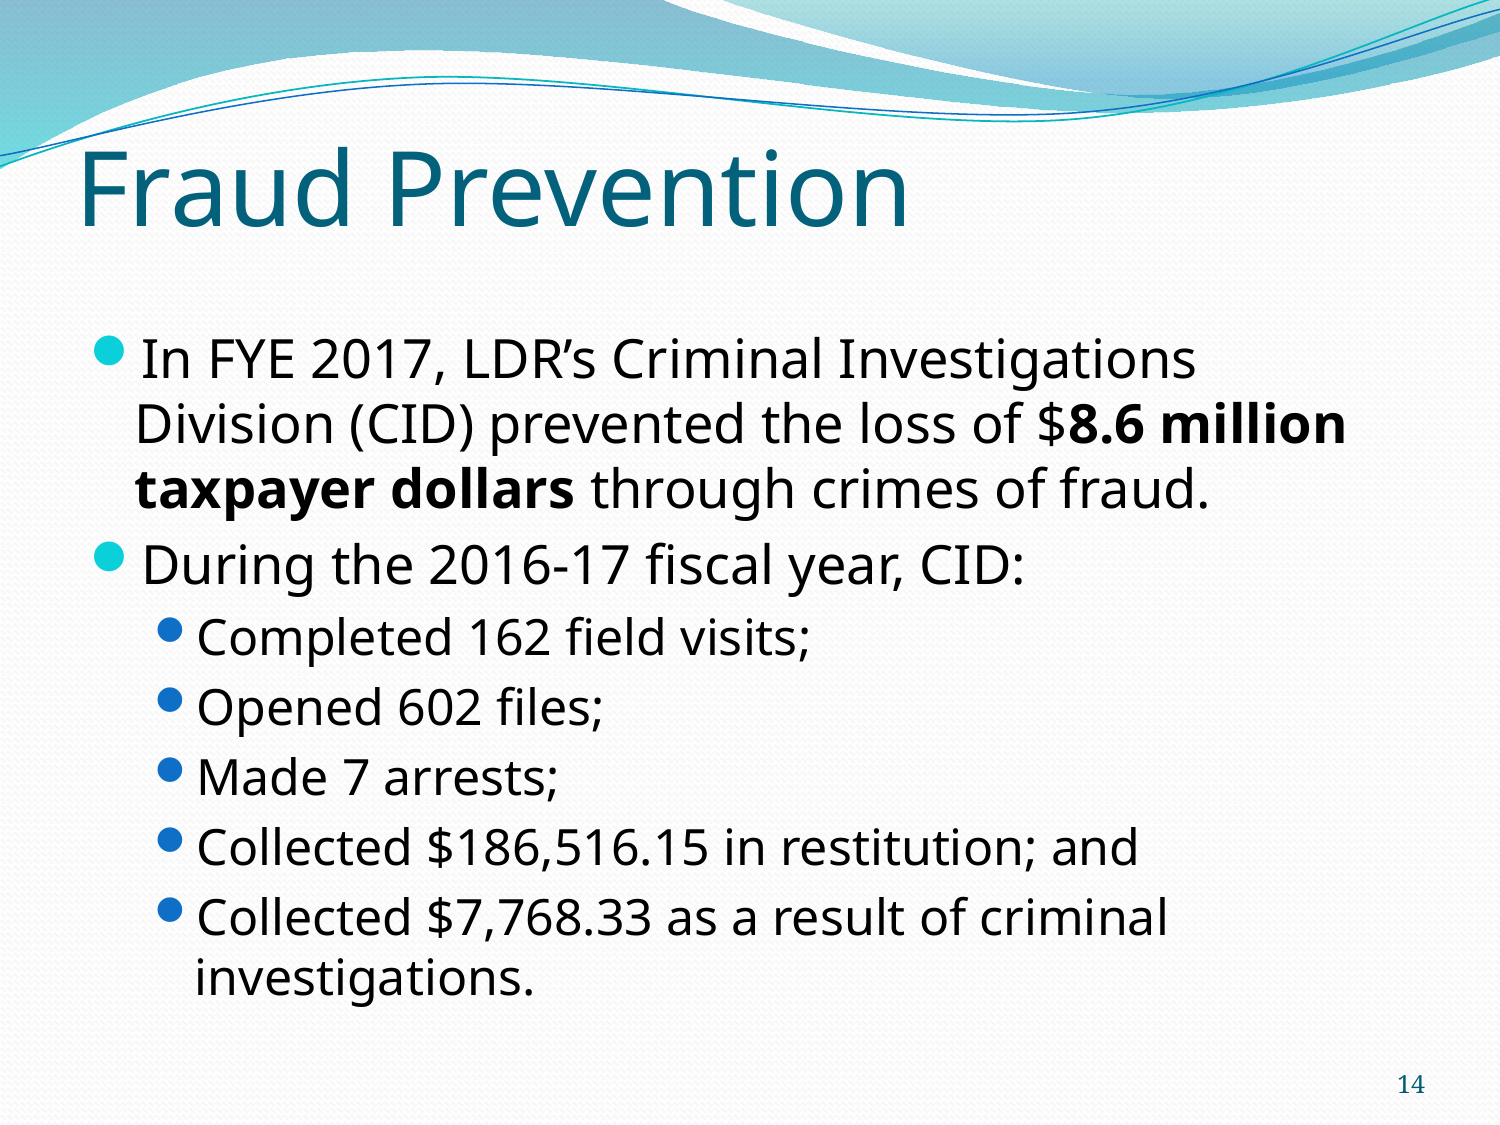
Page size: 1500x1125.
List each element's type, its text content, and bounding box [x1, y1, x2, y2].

list In FYE 2017, LDR’s Criminal Investigations Division (CID) prevented the loss of $8.6 million taxpayer dollars through crimes of fraud. During the 2016-17 fiscal year, CID: Completed 162 field visits; Opened 602 files; Made 7 arrests; Collected $186,516.15 in restitution; and Collected $7,768.33 as a result of criminal investigations. [75, 317, 1425, 1038]
slide_number 14 [1299, 1042, 1425, 1103]
title Fraud Prevention [75, 60, 1425, 248]
